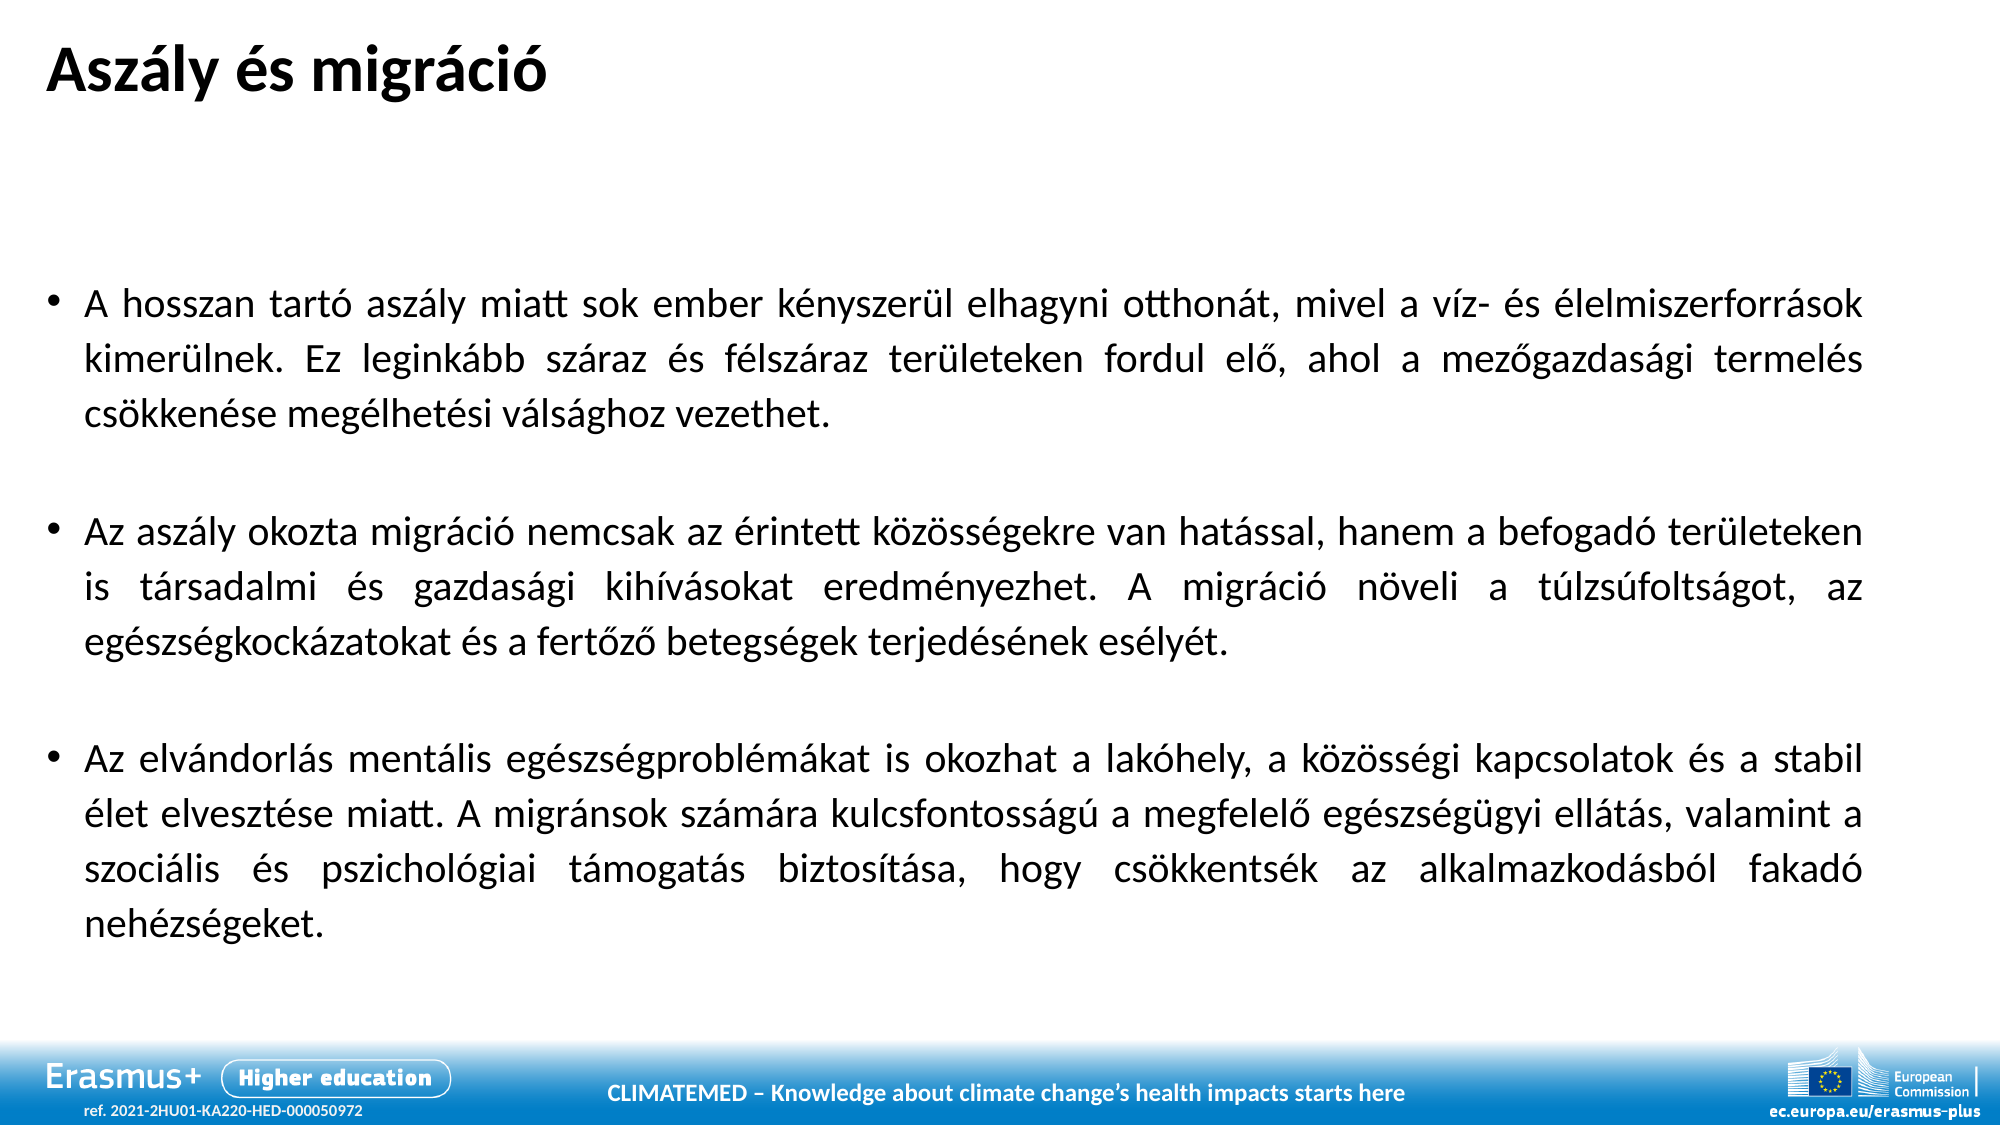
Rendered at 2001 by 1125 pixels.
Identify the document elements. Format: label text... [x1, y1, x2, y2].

picture [0, 899, 2000, 1125]
title Aszály és migráció [31, 25, 1984, 116]
list A hosszan tartó aszály miatt sok ember kényszerül elhagyni otthonát, mivel a víz- és élelmiszerforrások kimerülnek. Ez leginkább száraz és félszáraz területeken fordul elő, ahol a mezőgazdasági termelés csökkenése megélhetési válsághoz vezethet. Az aszály okozta migráció nemcsak az érintett közösségekre van hatással, hanem a befogadó területeken is társadalmi és gazdasági kihívásokat eredményezhet. A migráció növeli a túlzsúfoltságot, az egészségkockázatokat és a fertőző betegségek terjedésének esélyét. Az elvándorlás mentális egészségproblémákat is okozhat a lakóhely, a közösségi kapcsolatok és a stabil élet elvesztése miatt. A migránsok számára kulcsfontosságú a megfelelő egészségügyi ellátás, valamint a szociális és pszichológiai támogatás biztosítása, hogy csökkentsék az alkalmazkodásból fakadó nehézségeket. [31, 263, 1880, 1035]
